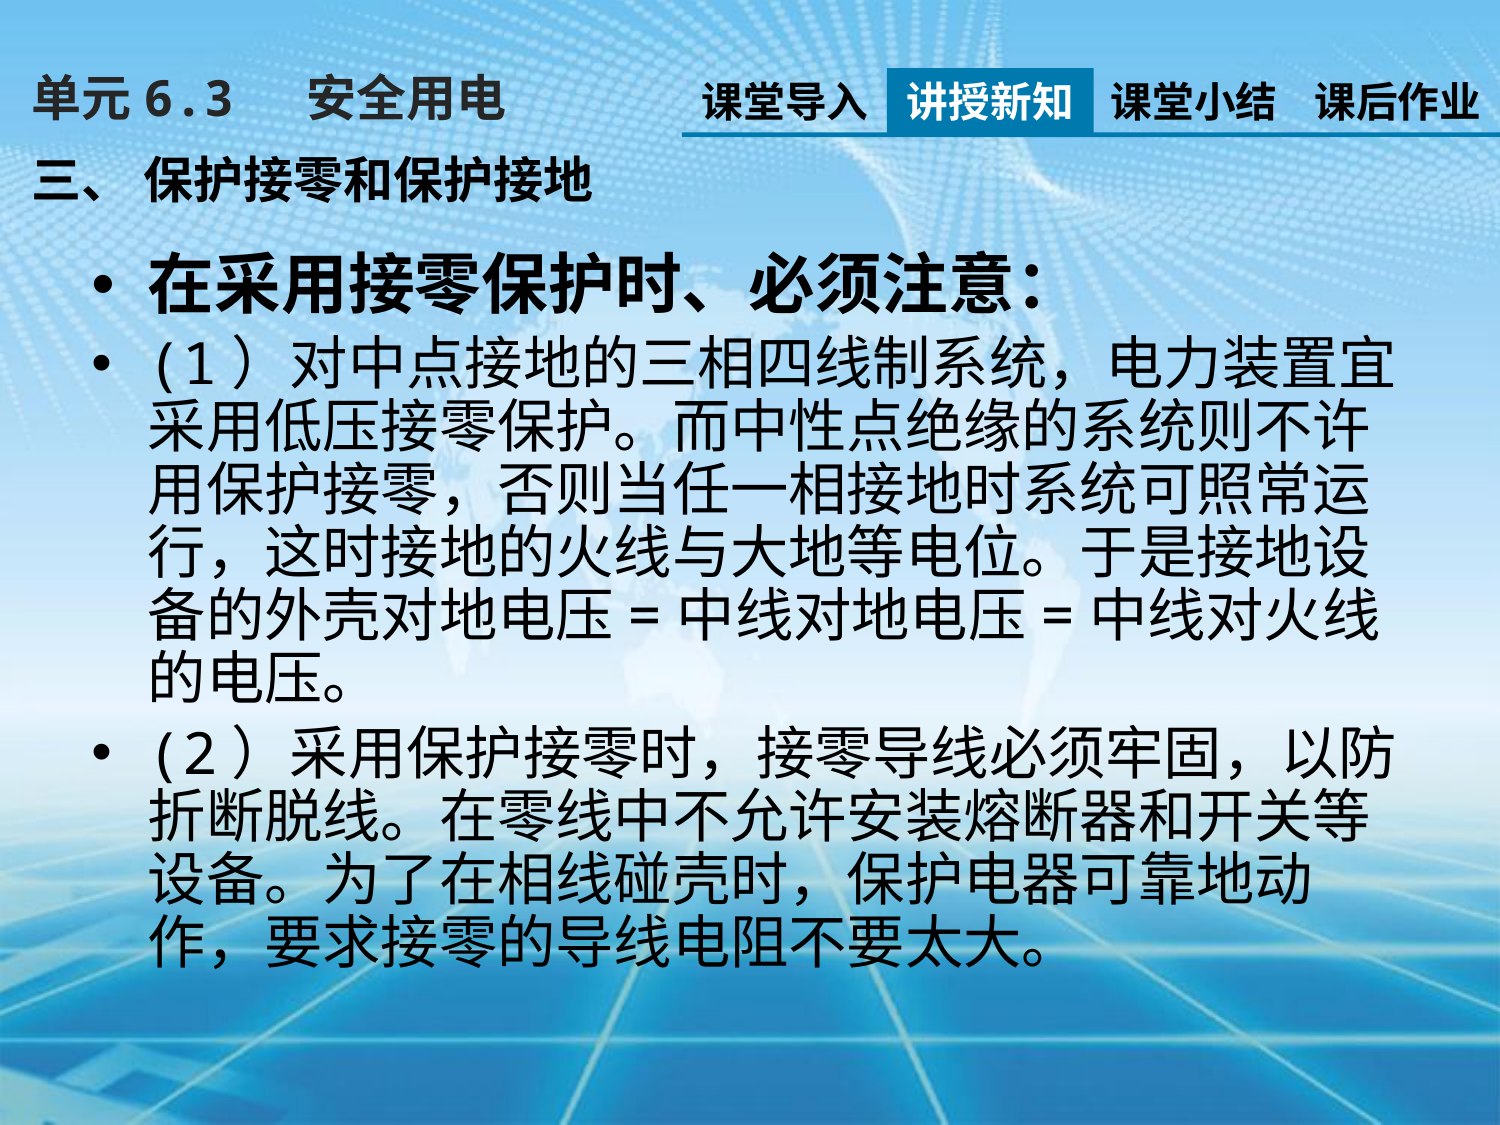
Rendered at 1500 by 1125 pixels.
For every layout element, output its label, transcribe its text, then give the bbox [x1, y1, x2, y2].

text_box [16, 59, 1500, 135]
text_box 三、 保护接零和保护接地 [17, 140, 767, 216]
text_box 在采用接零保护时、必须注意： (1）对中点接地的三相四线制系统，电力装置宜采用低压接零保护。而中性点绝缘的系统则不许用保护接零，否则当任一相接地时系统可照常运行，这时接地的火线与大地等电位。于是接地设备的外壳对地电压=中线对地电压=中线对火线的电压。 (2）采用保护接零时，接零导线必须牢固，以防折断脱线。在零线中不允许安装熔断器和开关等设备。为了在相线碰壳时，保护电器可靠地动作，要求接零的导线电阻不要太大。 [76, 243, 1427, 988]
picture [0, 0, 1500, 1125]
